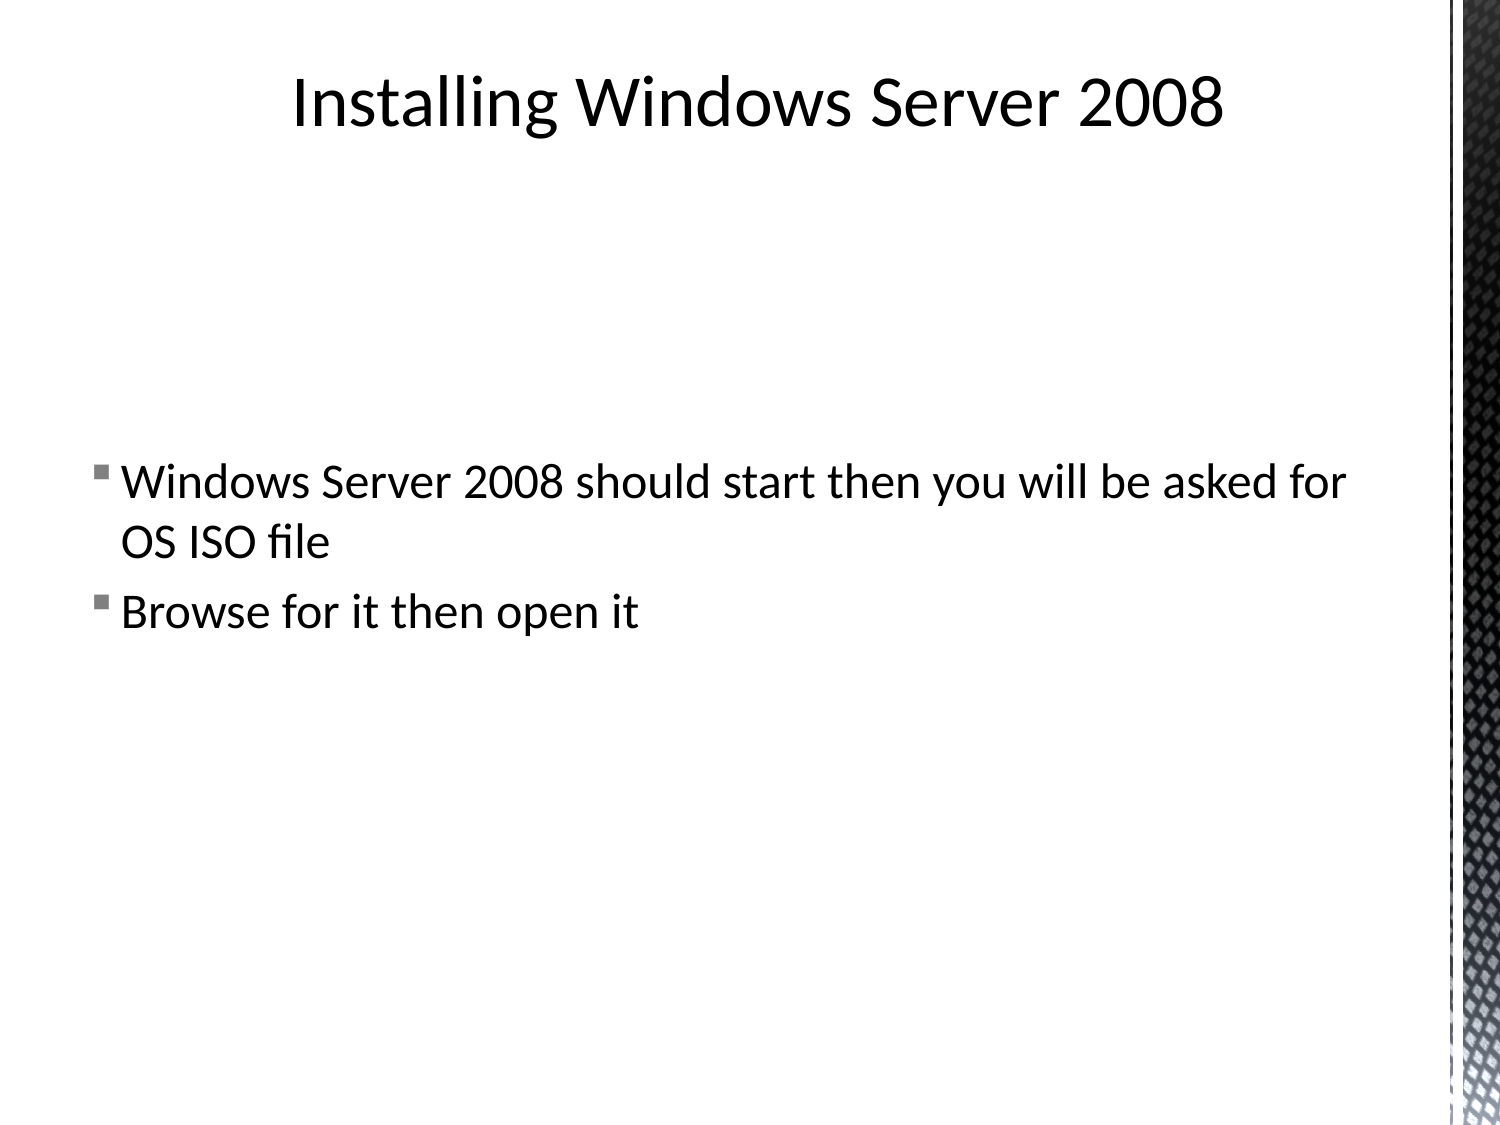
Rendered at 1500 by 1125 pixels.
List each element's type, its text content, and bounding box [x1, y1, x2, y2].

picture [1447, 0, 1500, 1125]
text_box Installing Windows Server 2008 [74, 45, 1425, 149]
list Windows Server 2008 should start then you will be asked for OS ISO file Browse for it then open it [75, 75, 1388, 1013]
